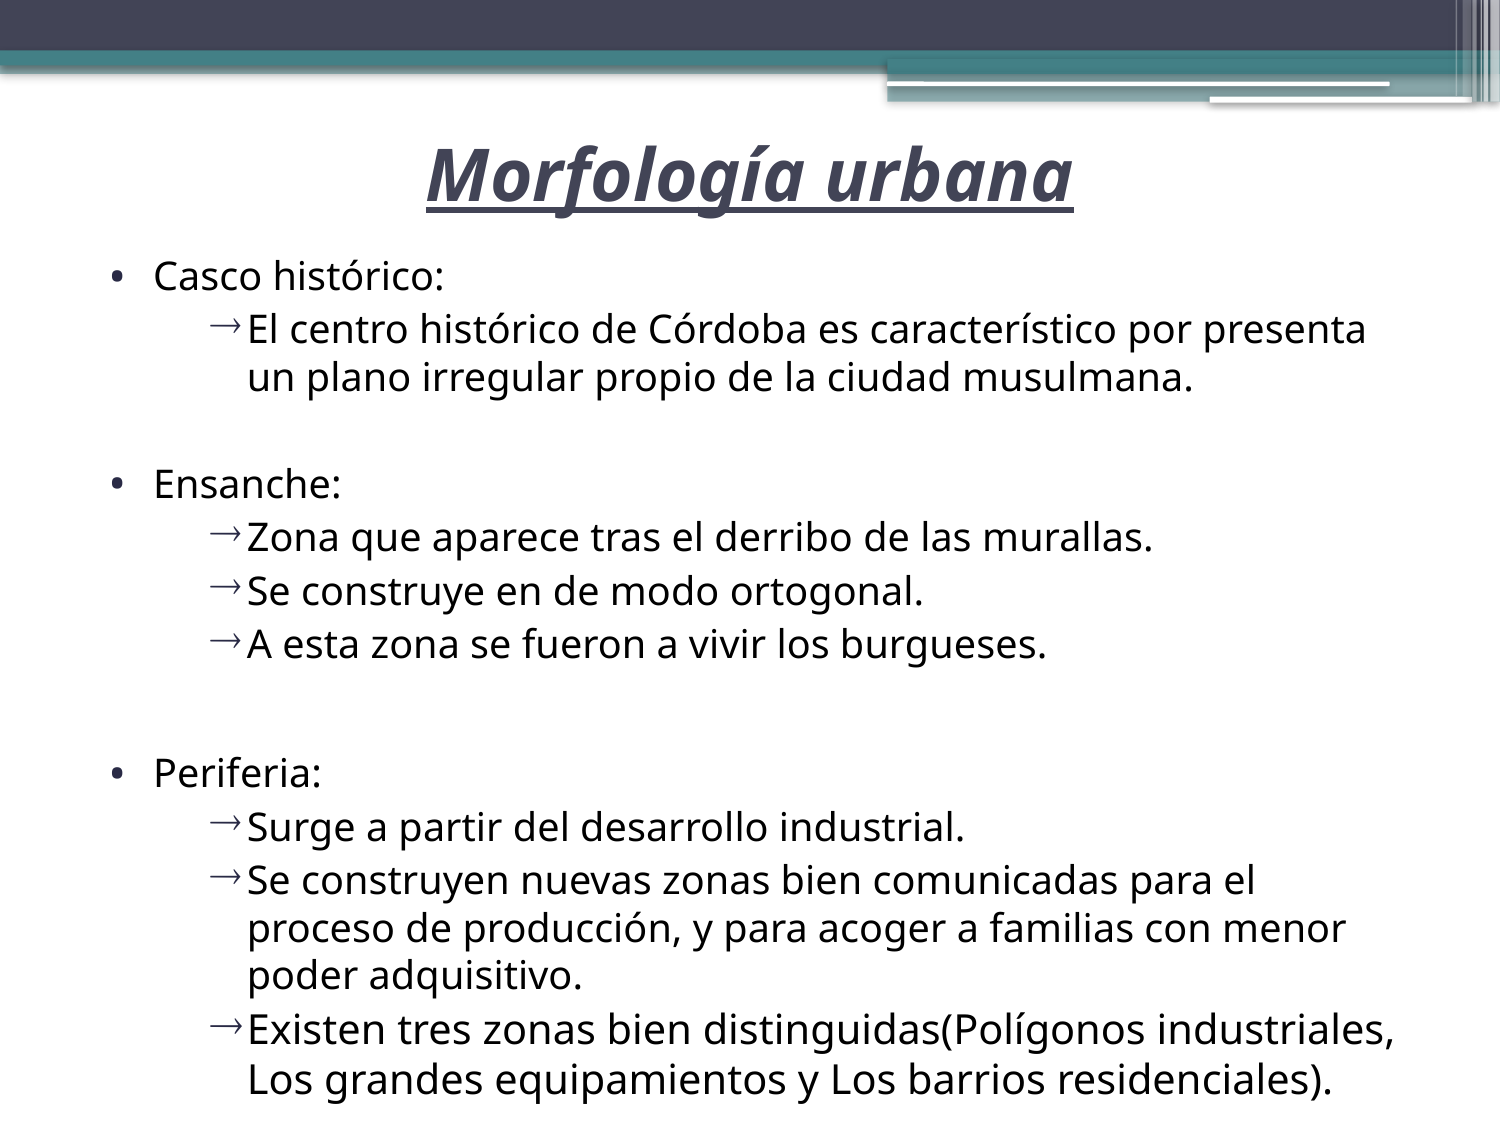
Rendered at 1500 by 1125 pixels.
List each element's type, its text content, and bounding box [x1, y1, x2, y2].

title Morfología urbana [0, 125, 1500, 220]
list Casco histórico: El centro histórico de Córdoba es característico por presenta un plano irregular propio de la ciudad musulmana. Ensanche: Zona que aparece tras el derribo de las murallas. Se construye en de modo ortogonal. A esta zona se fueron a vivir los burgueses. Periferia: Surge a partir del desarrollo industrial. Se construyen nuevas zonas bien comunicadas para el proceso de producción, y para acoger a familias con menor poder adquisitivo. Existen tres zonas bien distinguidas(Polígonos industriales, Los grandes equipamientos y Los barrios residenciales). [76, 243, 1424, 1125]
